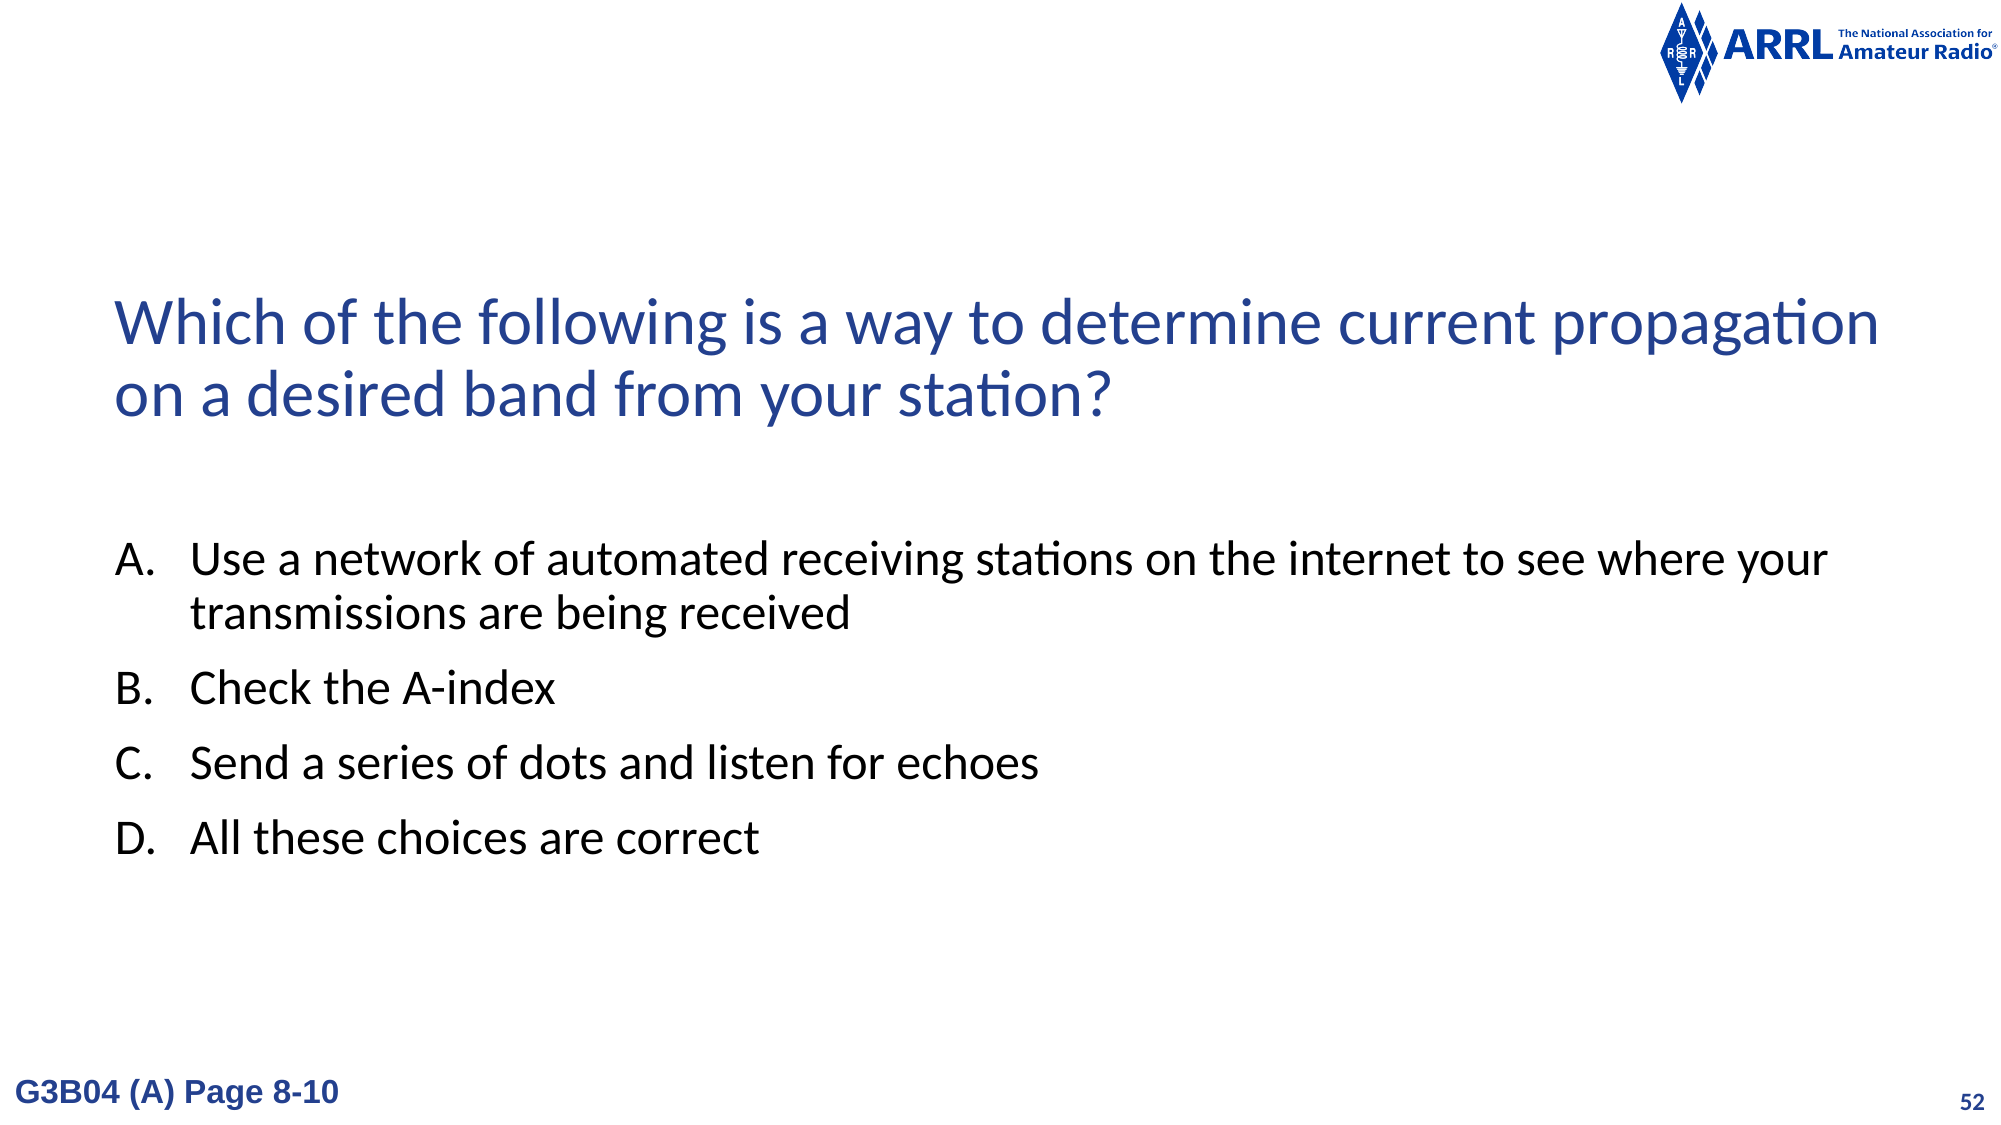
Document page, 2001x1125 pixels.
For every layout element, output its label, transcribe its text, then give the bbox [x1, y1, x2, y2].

list Use a network of automated receiving stations on the internet to see where your transmissions are being received Check the A-index Send a series of dots and listen for echoes All these choices are correct [99, 525, 1900, 1005]
text_box 52 [1875, 1077, 2000, 1123]
title Which of the following is a way to determine current propagation on a desired band from your station? [99, 249, 1900, 468]
picture [1658, 0, 1999, 106]
text_box G3B04 (A) Page 8-10 [0, 1062, 1313, 1118]
